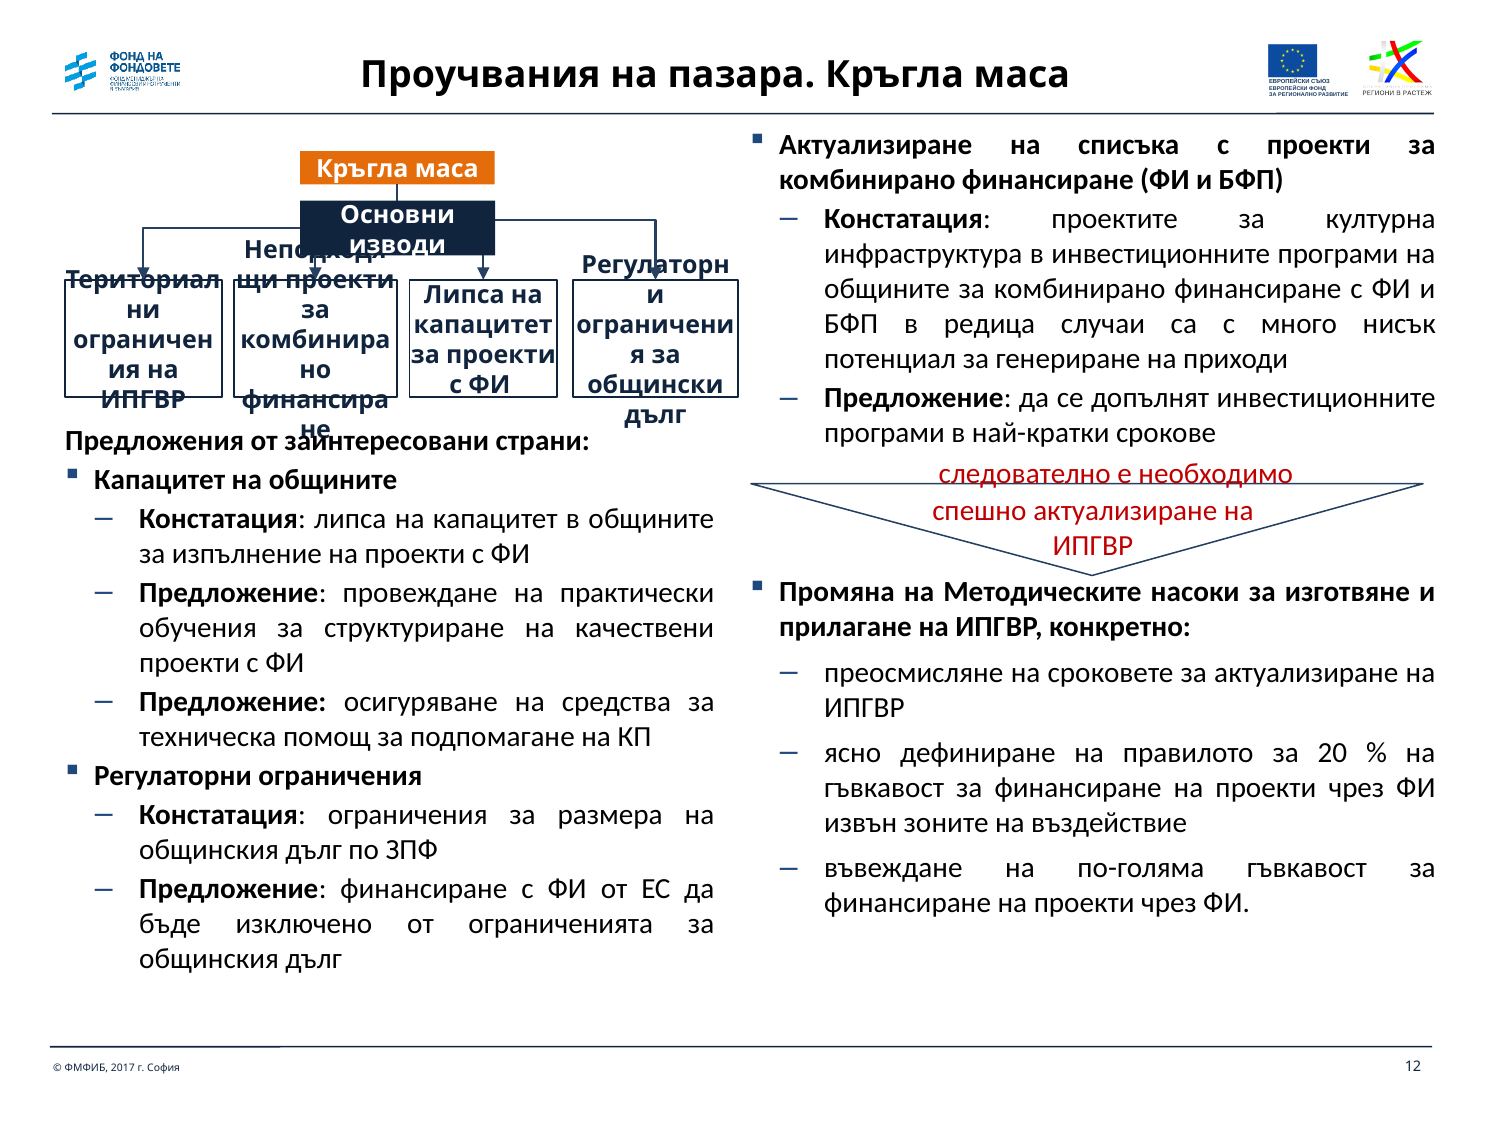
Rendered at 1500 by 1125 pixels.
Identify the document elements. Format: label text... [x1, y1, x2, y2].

slide_number 12 [1390, 1049, 1450, 1095]
text_box Актуализиране на списъка с проекти за комбинирано финансиране (ФИ и БФП) Констатация: проектите за културна инфраструктура в инвестиционните програми на общините за комбинирано финансиране с ФИ и БФП в редица случаи са с много нисък потенциал за генериране на приходи Предложение: да се допълнят инвестиционните програми в най-кратки срокове Промяна на Методическите насоки за изготвяне и прилагане на ИПГВР, конкретно: преосмисляне на сроковете за актуализиране на ИПГВР ясно дефиниране на правилото за 20 % на гъвкавост за финансиране на проекти чрез ФИ извън зоните на въздействие въвеждане на по-голяма гъвкавост за финансиране на проекти чрез ФИ. [749, 125, 1436, 919]
text_box [1061, 569, 1122, 578]
picture [1357, 35, 1441, 100]
picture [1267, 43, 1318, 78]
text_box Предложения от заинтересовани страни: Капацитет на общините Констатация: липса на капацитет в общините за изпълнение на проекти с ФИ Предложение: провеждане на практически обучения за структуриране на качествени проекти с ФИ Предложение: осигуряване на средства за техническа помощ за подпомагане на КП Регулаторни ограничения Констатация: ограничения за размера на общинския дълг по ЗПФ Предложение: финансиране с ФИ от ЕС да бъде изключено от ограниченията за общинския дълг [64, 420, 715, 975]
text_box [64, 150, 739, 398]
text_box Проучвания на пазара. Кръгла маса [360, 50, 1211, 96]
text_box [1300, 482, 1425, 520]
text_box спешно актуализиране на ИПГВР [886, 483, 1300, 569]
text_box следователно е необходимо [879, 447, 1353, 497]
picture [50, 37, 194, 105]
text_box [749, 482, 886, 522]
